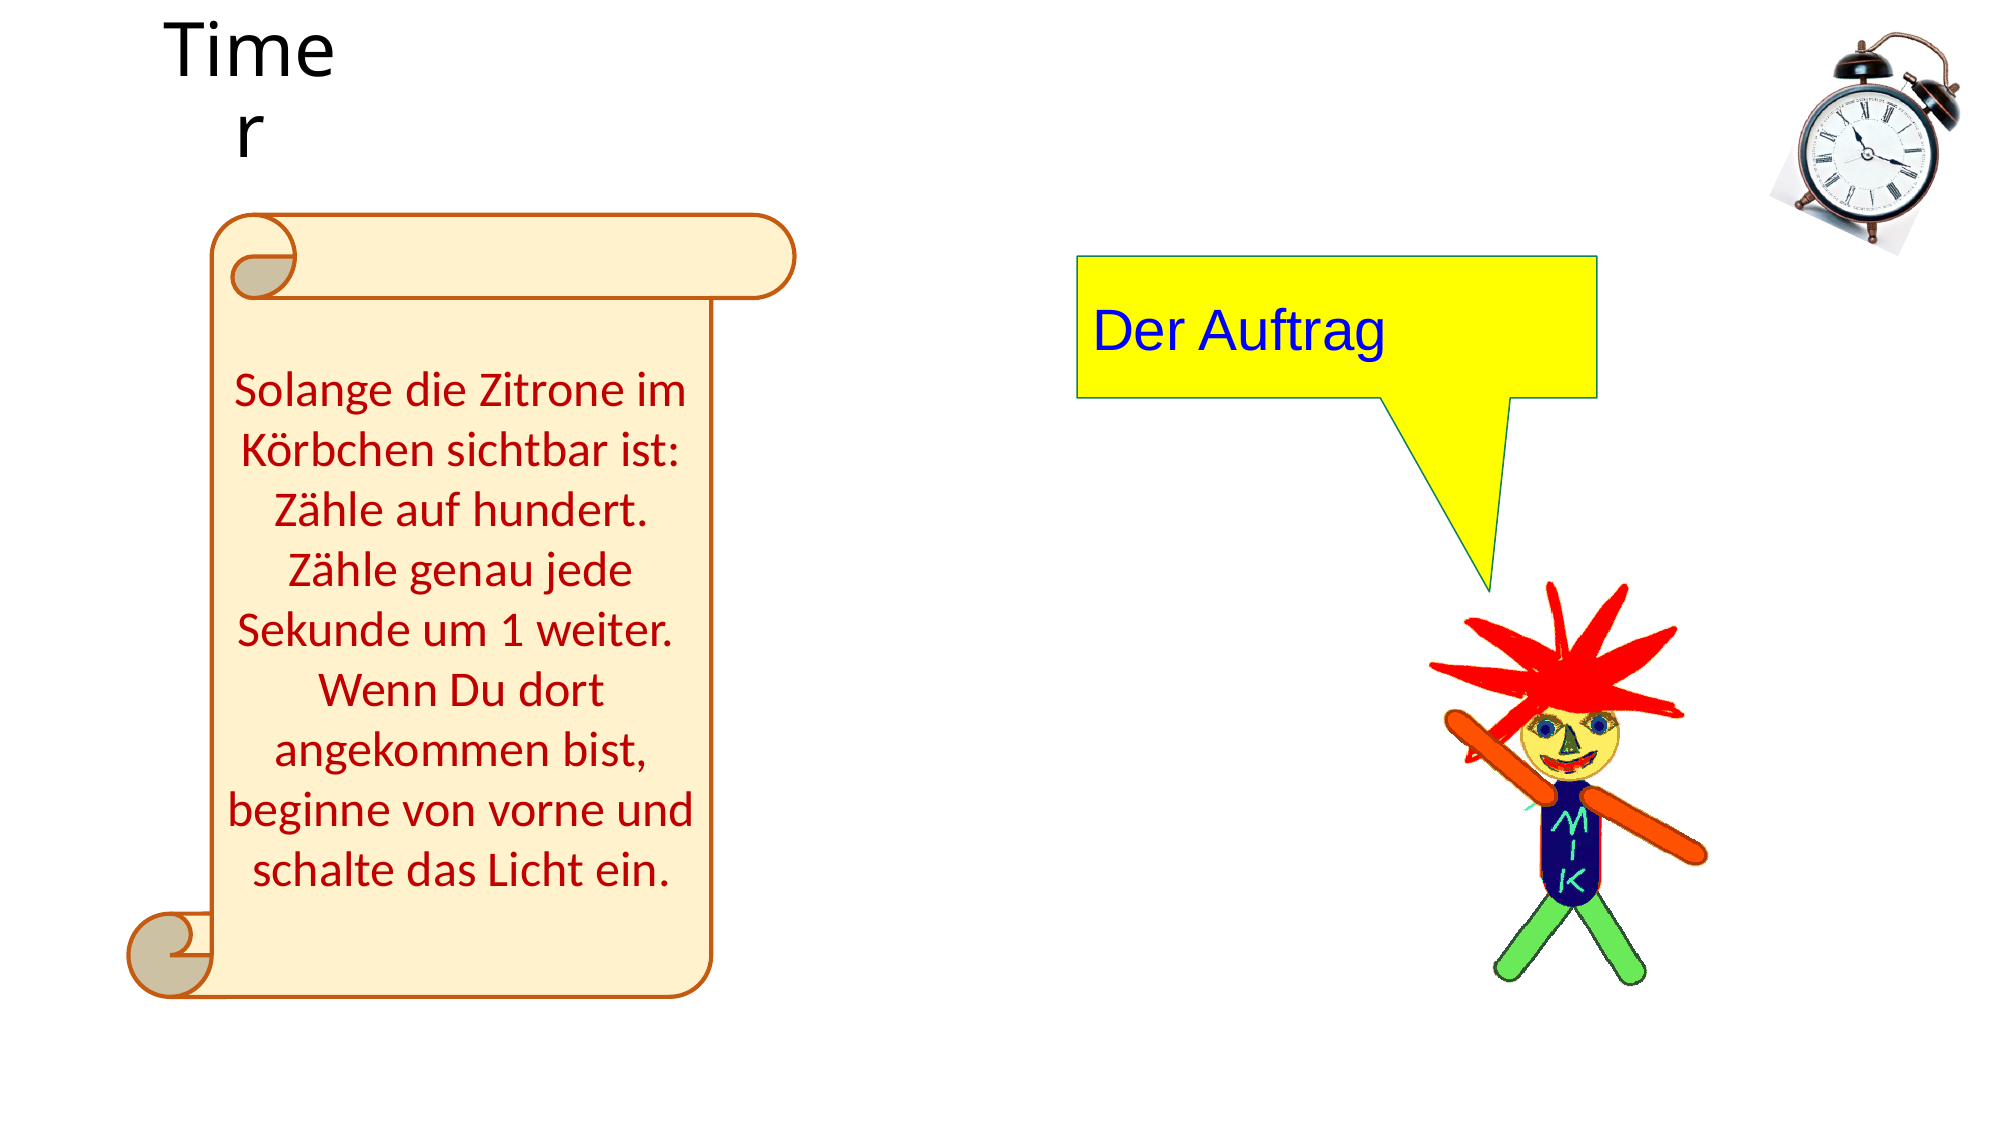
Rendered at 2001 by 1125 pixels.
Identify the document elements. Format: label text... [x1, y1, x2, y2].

text_box Solange die Zitrone im Körbchen sichtbar ist: Zähle auf hundert. Zähle genau jede Sekunde um 1 weiter. Wenn Du dort angekommen bist, beginne von vorne und schalte das Licht ein. [127, 213, 796, 998]
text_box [130, 915, 210, 995]
picture [1411, 566, 1723, 997]
picture [1769, 0, 1990, 257]
text_box Der Auftrag [1077, 256, 1597, 566]
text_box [234, 258, 293, 296]
title Timer [139, 108, 361, 182]
